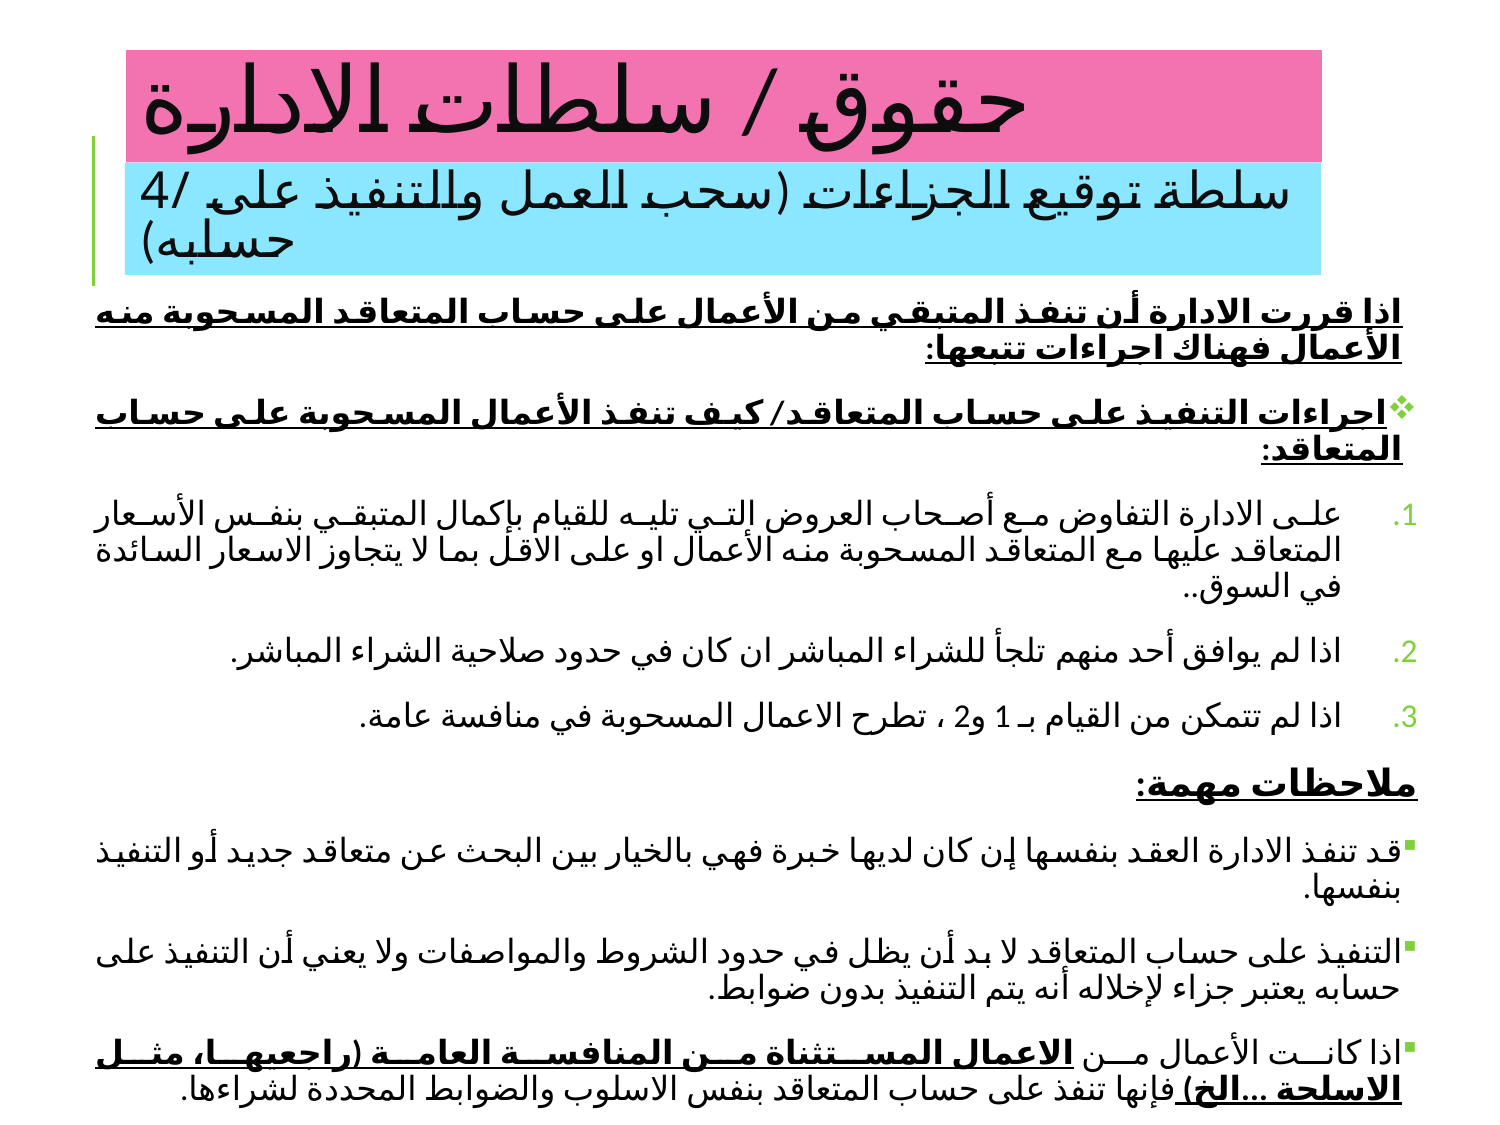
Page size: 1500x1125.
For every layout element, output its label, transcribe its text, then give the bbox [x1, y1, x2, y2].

text_box 4/ سلطة توقيع الجزاءات (سحب العمل والتنفيذ على حسابه) [124, 162, 1321, 275]
list اذا قررت الادارة أن تنفذ المتبقي من الأعمال على حساب المتعاقد المسحوبة منه الأعمال فهناك اجراءات تتبعها: اجراءات التنفيذ على حساب المتعاقد/ كيف تنفذ الأعمال المسحوبة على حساب المتعاقد: على الادارة التفاوض مع أصحاب العروض التي تليه للقيام بإكمال المتبقي بنفس الأسعار المتعاقد عليها مع المتعاقد المسحوبة منه الأعمال او على الاقل بما لا يتجاوز الاسعار السائدة في السوق.. اذا لم يوافق أحد منهم تلجأ للشراء المباشر ان كان في حدود صلاحية الشراء المباشر. اذا لم تتمكن من القيام بـ 1 و2 ، تطرح الاعمال المسحوبة في منافسة عامة. ملاحظات مهمة: قد تنفذ الادارة العقد بنفسها إن كان لديها خبرة فهي بالخيار بين البحث عن متعاقد جديد أو التنفيذ بنفسها. التنفيذ على حساب المتعاقد لا بد أن يظل في حدود الشروط والمواصفات ولا يعني أن التنفيذ على حسابه يعتبر جزاء لإخلاله أنه يتم التنفيذ بدون ضوابط. اذا كانت الأعمال من الاعمال المستثناة من المنافسة العامة (راجعيها، مثل الاسلحة ...الخ) فإنها تنفذ على حساب المتعاقد بنفس الاسلوب والضوابط المحددة لشراءها. اذا لم تتجاوز قيمة الاعمال المسحوبة مئة الف ريال، جاز تأمينها بالطريقة التي تراها مناسبة ولا يشترط أن تلتزم باجراءات منافسة عامة ولا شراء مباشر. [87, 287, 1425, 1125]
title حقوق / سلطات الادارة [126, 50, 1322, 163]
